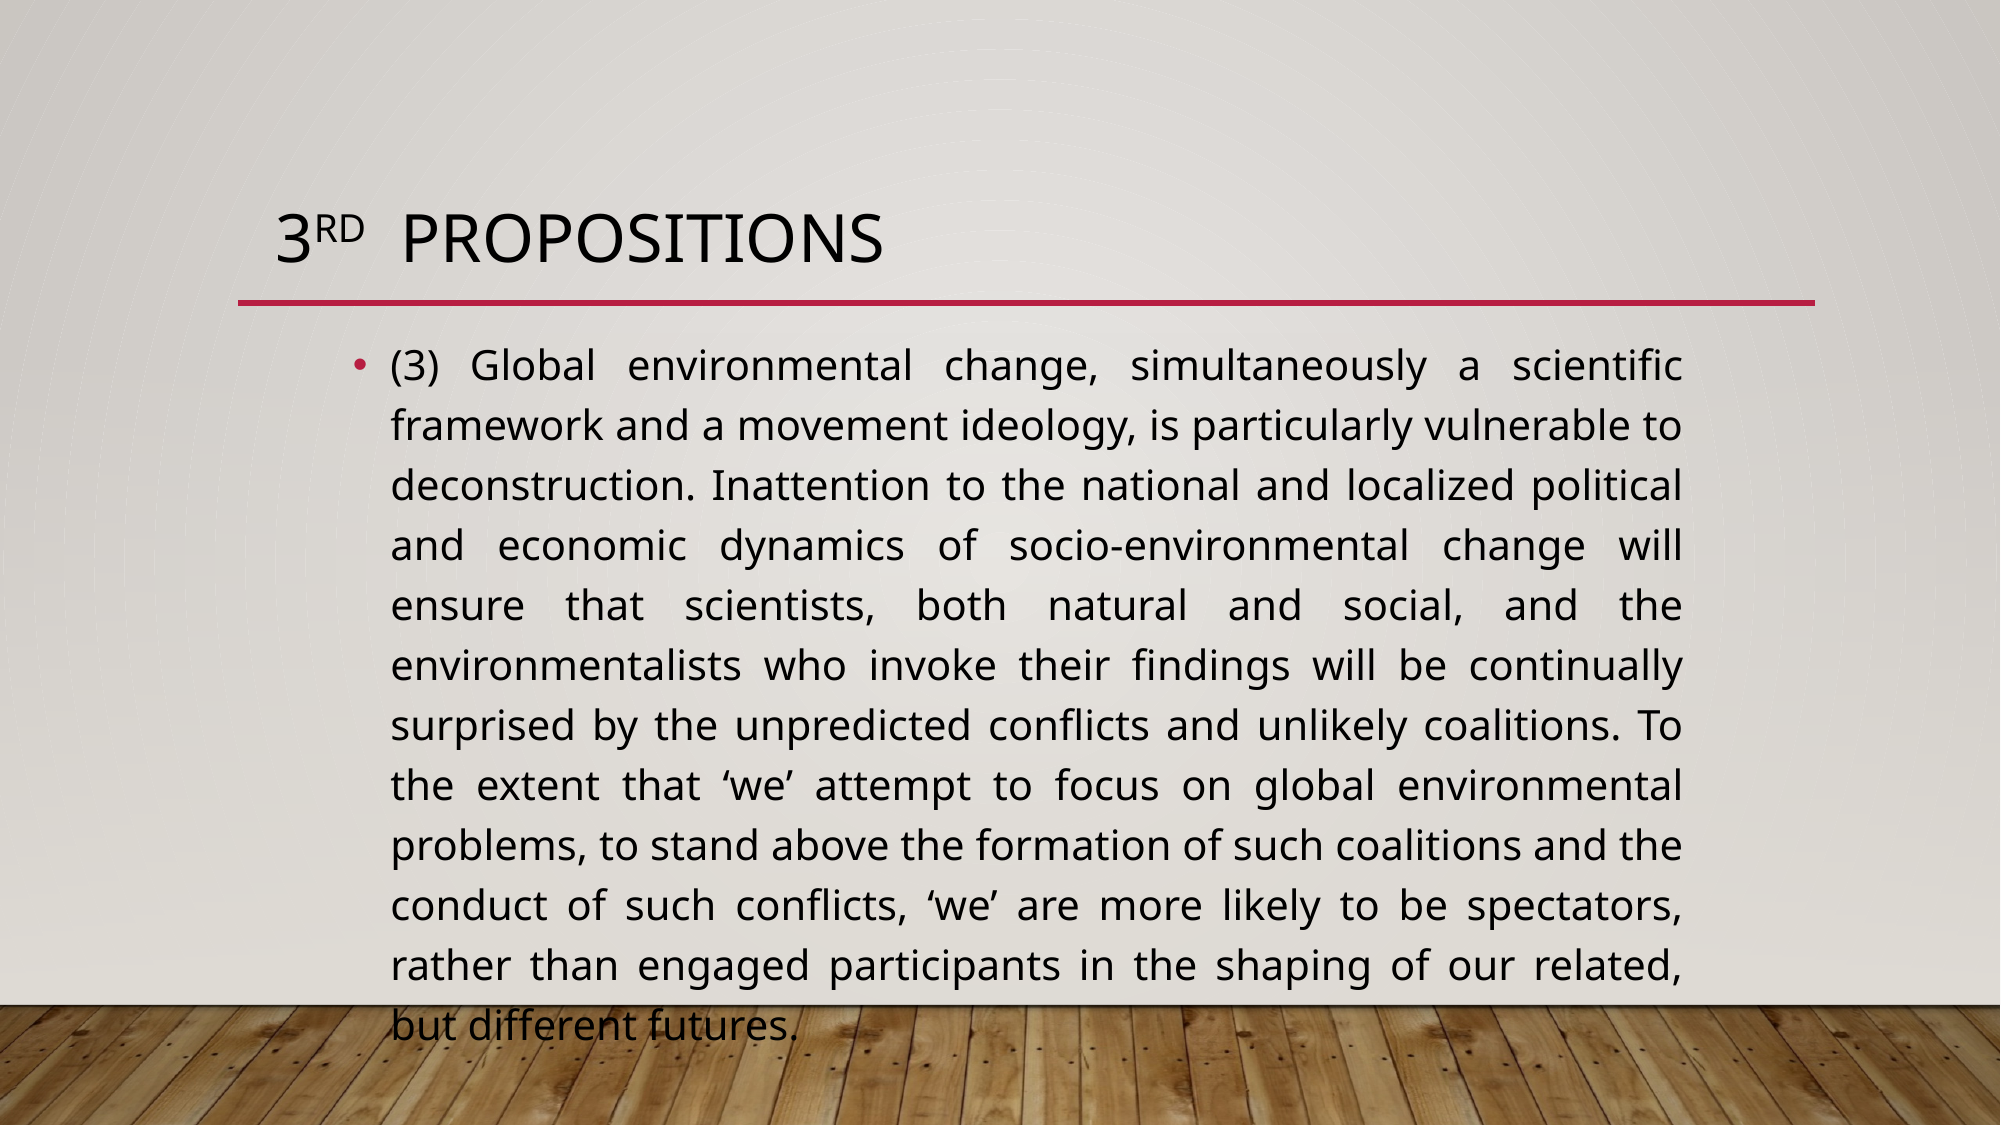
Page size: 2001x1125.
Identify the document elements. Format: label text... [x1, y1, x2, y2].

picture [0, 1005, 2000, 1125]
title 3rd propositions [260, 197, 1814, 305]
list (3) Global environmental change, simultaneously a scientific framework and a movement ideology, is particularly vulnerable to deconstruction. Inattention to the national and localized political and economic dynamics of socio-environmental change will ensure that scientists, both natural and social, and the environmentalists who invoke their findings will be continually surprised by the unpredicted conflicts and unlikely coalitions. To the extent that ‘we’ attempt to focus on global environmental problems, to stand above the formation of such coalitions and the conduct of such conflicts, ‘we’ are more likely to be spectators, rather than engaged participants in the shaping of our related, but different futures. [337, 321, 1699, 989]
